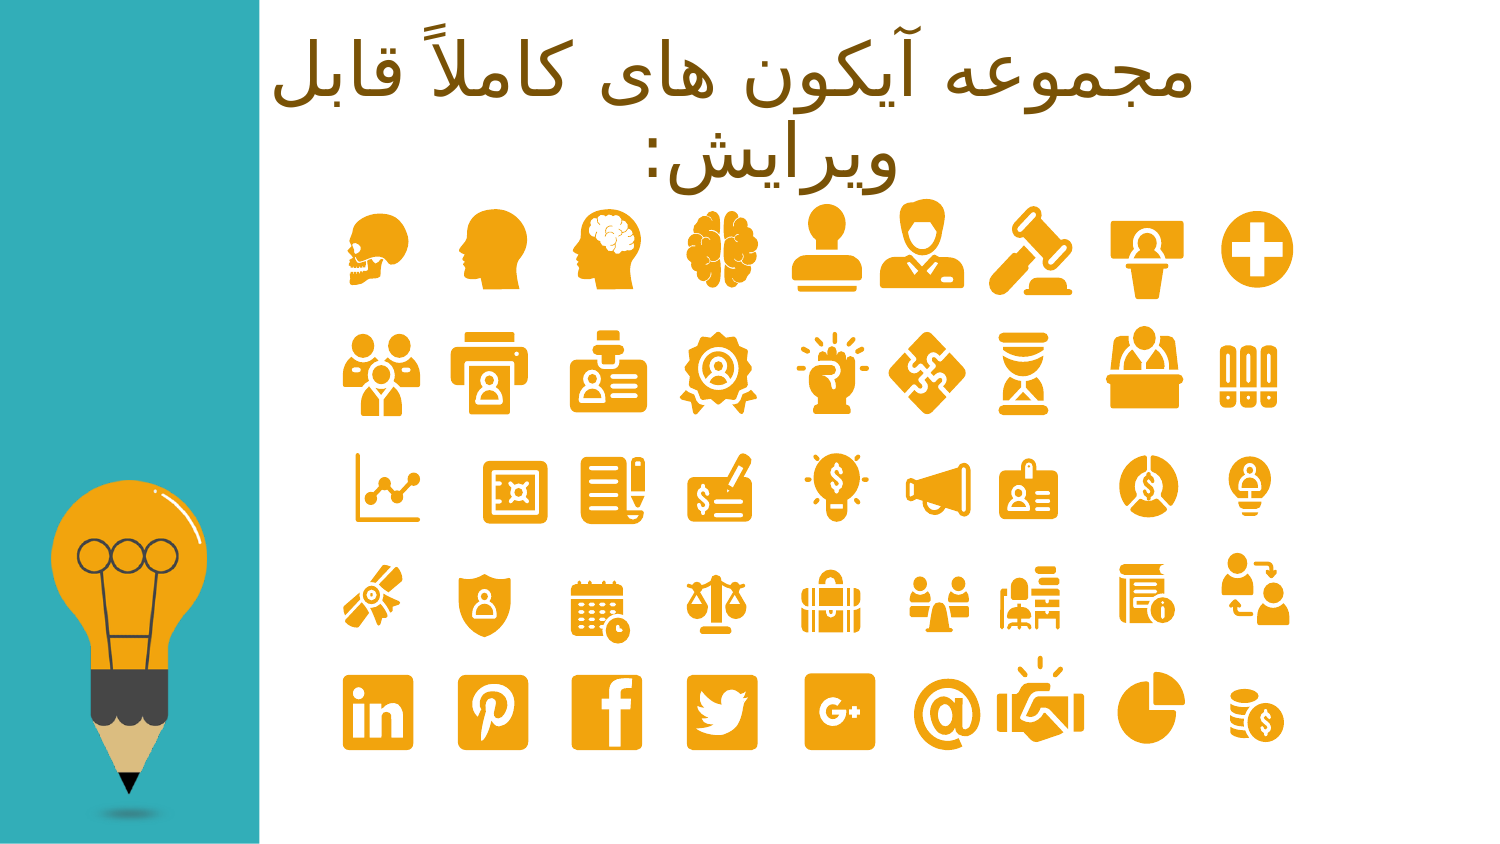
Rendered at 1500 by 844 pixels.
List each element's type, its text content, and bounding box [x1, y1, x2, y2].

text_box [801, 569, 861, 633]
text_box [569, 330, 648, 413]
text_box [679, 331, 758, 415]
text_box [804, 673, 876, 751]
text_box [1228, 456, 1272, 517]
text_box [998, 332, 1049, 416]
text_box [686, 211, 721, 288]
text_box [879, 198, 965, 289]
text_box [909, 576, 970, 633]
text_box [571, 674, 643, 751]
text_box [1105, 325, 1184, 409]
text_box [796, 331, 870, 415]
text_box [723, 211, 759, 288]
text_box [999, 566, 1060, 631]
text_box [686, 674, 758, 751]
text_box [791, 203, 863, 292]
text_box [450, 331, 529, 415]
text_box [1119, 455, 1179, 518]
text_box [905, 462, 971, 517]
text_box [572, 209, 641, 290]
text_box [686, 574, 747, 635]
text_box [482, 460, 548, 524]
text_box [1219, 345, 1278, 408]
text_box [458, 208, 528, 290]
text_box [458, 573, 511, 638]
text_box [343, 564, 403, 628]
text_box [457, 674, 529, 751]
text_box مجموعه آیکون های کاملاً قابل ویرایش: B [166, 79, 1302, 147]
text_box [342, 674, 414, 751]
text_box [1117, 671, 1186, 744]
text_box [355, 452, 421, 523]
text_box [996, 655, 1085, 743]
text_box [804, 452, 870, 523]
text_box [914, 678, 981, 751]
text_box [342, 333, 421, 417]
text_box [1221, 211, 1294, 288]
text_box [988, 205, 1074, 296]
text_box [570, 580, 631, 644]
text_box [1110, 220, 1185, 300]
picture [51, 480, 207, 826]
text_box [687, 453, 752, 522]
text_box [887, 331, 967, 415]
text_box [998, 458, 1059, 520]
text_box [1229, 688, 1285, 743]
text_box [580, 456, 646, 525]
text_box [347, 213, 409, 286]
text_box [1221, 552, 1290, 626]
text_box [1118, 563, 1176, 624]
